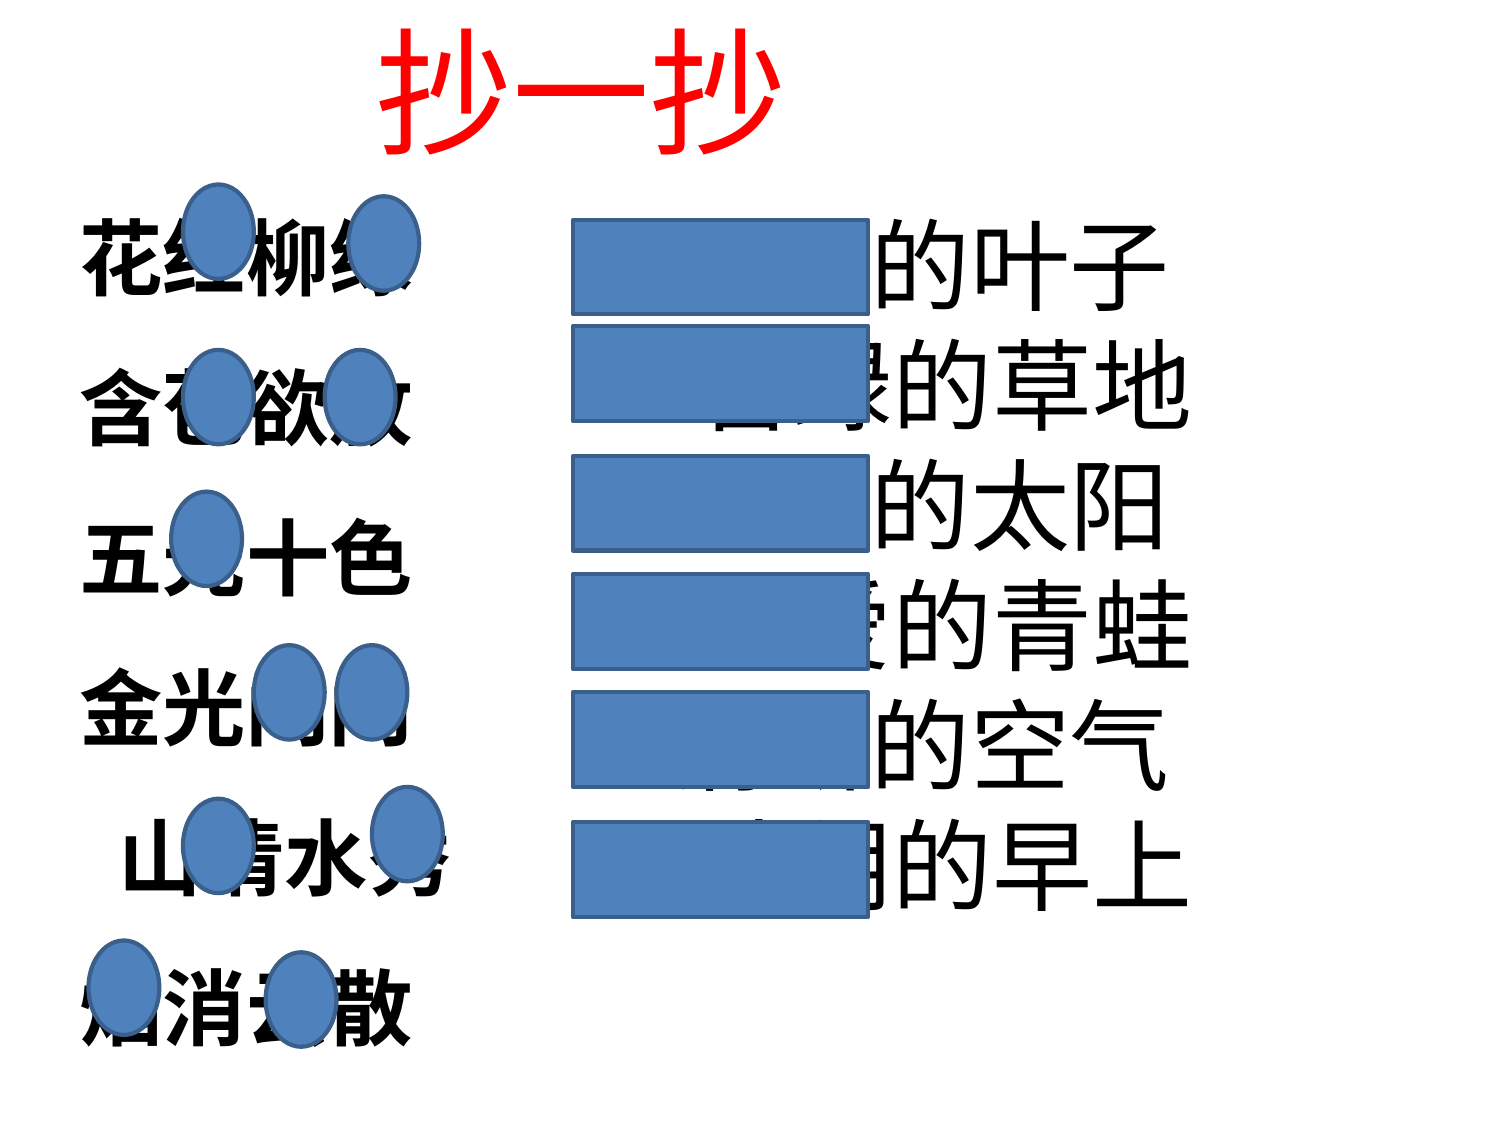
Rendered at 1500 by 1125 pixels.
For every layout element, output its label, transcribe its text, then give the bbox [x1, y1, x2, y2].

text_box 纷飞的叶子 碧绿的草地 金色的太阳 可爱的青蛙 清新的空气 晴朗的早上 [655, 196, 1211, 931]
text_box 抄一抄 [360, 0, 975, 180]
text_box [572, 219, 869, 918]
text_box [88, 184, 444, 1047]
text_box 花红柳绿 含苞欲放 五光十色 金光闪闪 山清水秀 烟消云散 [64, 148, 621, 1064]
